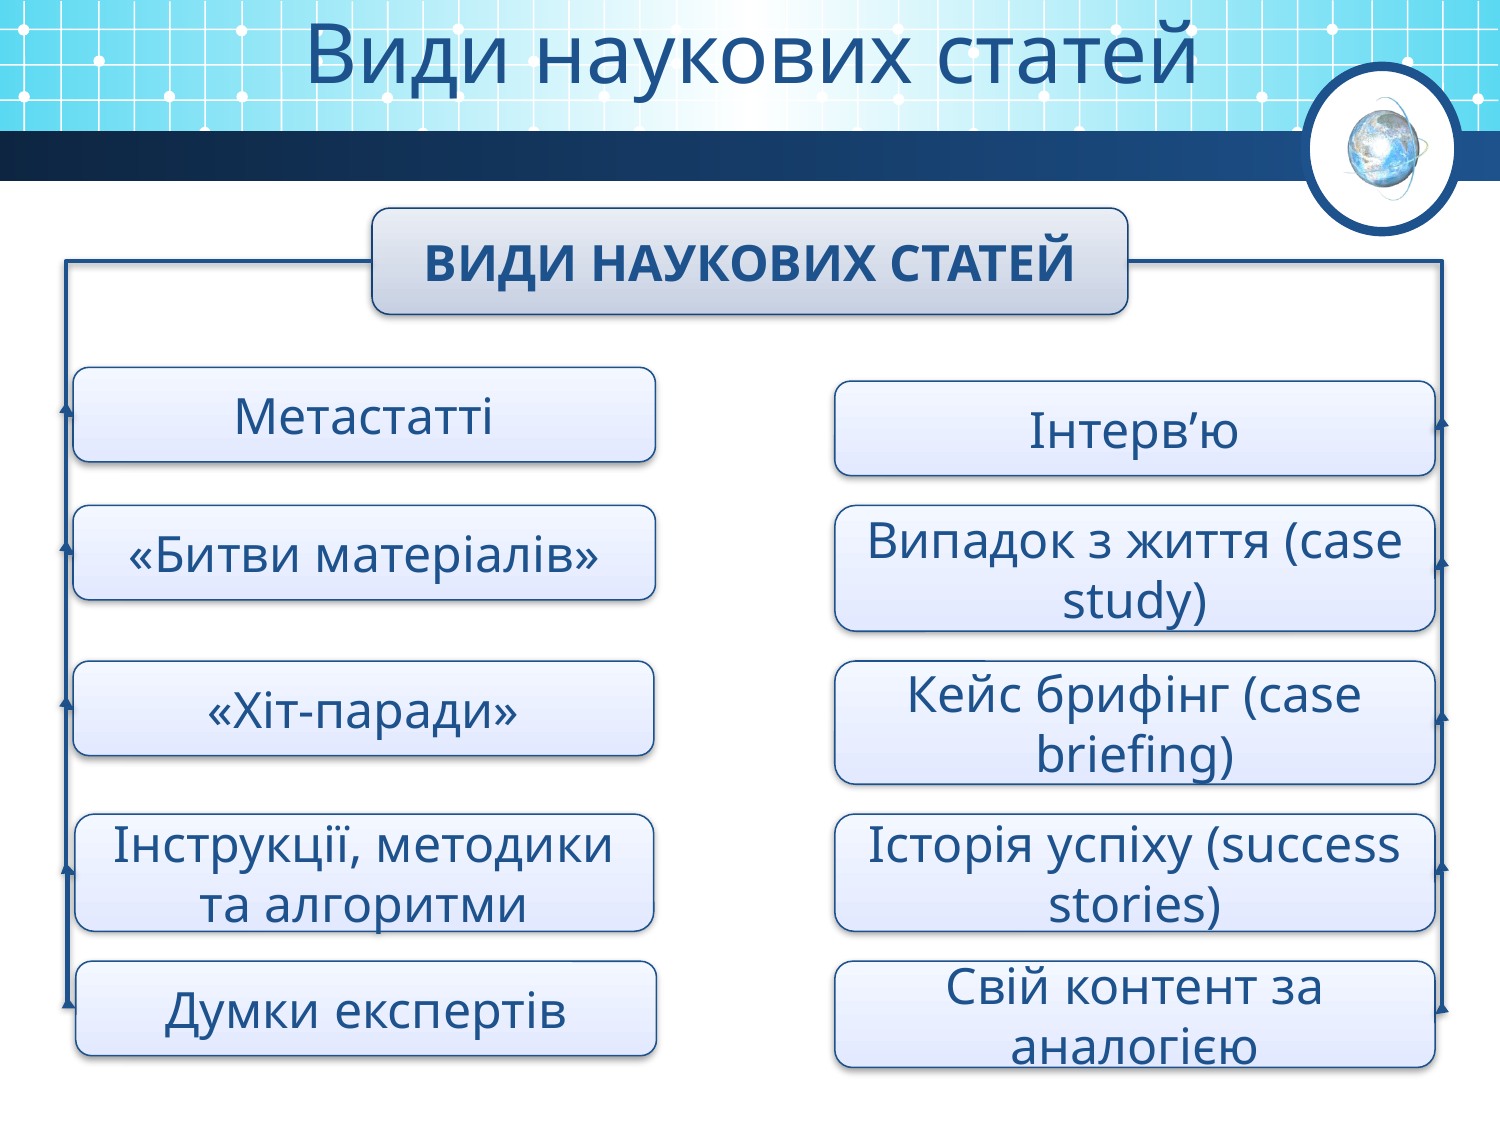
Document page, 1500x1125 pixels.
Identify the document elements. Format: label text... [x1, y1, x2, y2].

text_box Думки експертів [74, 960, 658, 1057]
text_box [72, 708, 76, 873]
text_box Інструкції, методики та алгоритми [79, 813, 655, 933]
text_box Кейс брифінг (case briefing) [833, 660, 1429, 786]
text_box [72, 260, 373, 415]
text_box «Битви матеріалів» [78, 504, 657, 601]
text_box Метастатті [78, 366, 657, 463]
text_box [1434, 722, 1438, 872]
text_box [72, 552, 76, 708]
picture [1310, 108, 1454, 226]
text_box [1434, 568, 1438, 722]
text_box ВИДИ НАУКОВИХ СТАТЕЙ [371, 207, 1129, 316]
text_box «Хіт-паради» [80, 660, 655, 757]
text_box Випадок з життя (case study) [834, 504, 1429, 633]
text_box Види наукових статей [5, 0, 1500, 108]
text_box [1434, 872, 1438, 1015]
text_box Інтерв’ю [833, 380, 1429, 477]
text_box Історія успіху (success stories) [834, 813, 1429, 933]
text_box Свій контент за аналогією [834, 960, 1436, 1069]
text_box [1127, 260, 1436, 429]
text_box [1434, 428, 1438, 568]
